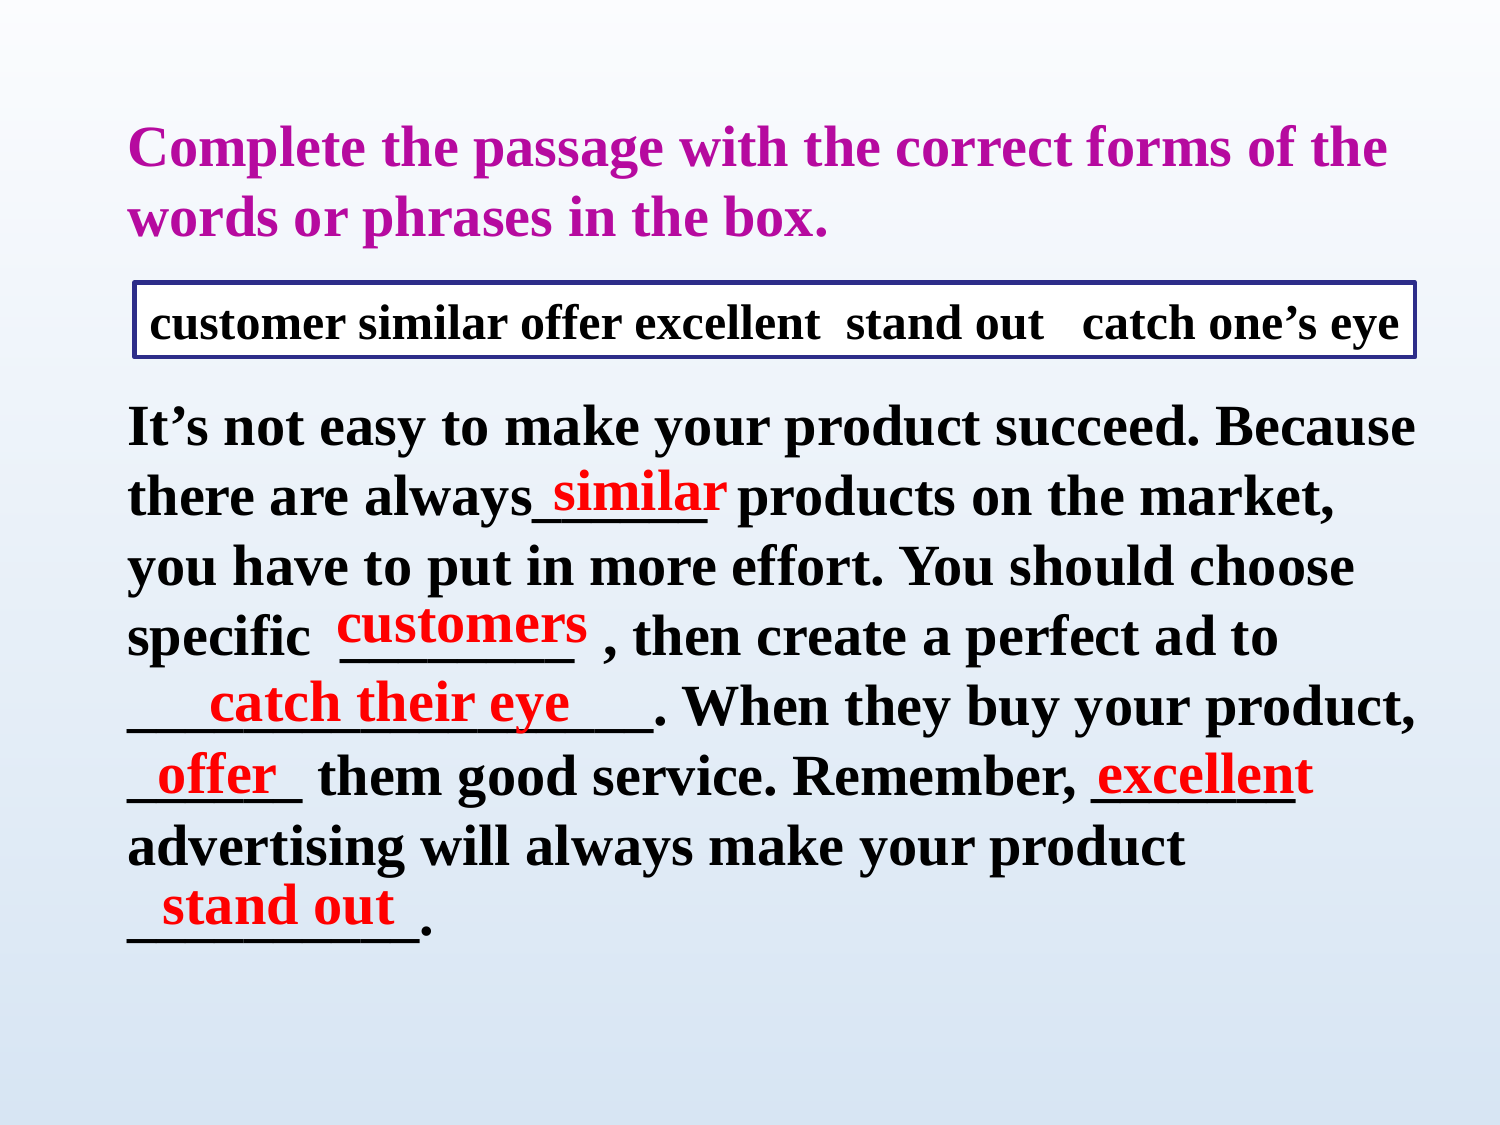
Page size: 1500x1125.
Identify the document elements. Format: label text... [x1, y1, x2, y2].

text_box excellent [1045, 727, 1368, 813]
text_box catch their eye [135, 656, 645, 811]
text_box stand out [83, 859, 475, 944]
text_box customer similar offer excellent stand out catch one’s eye [132, 280, 1417, 359]
text_box customers [305, 576, 620, 656]
text_box offer [100, 727, 336, 813]
text_box similar [513, 444, 769, 530]
title Complete the passage with the correct forms of the words or phrases in the box. It’s not easy to make your product succeed. Because there are always______ products on the market, you have to put in more effort. You should choose specific ________ , then create a perfect ad to __________________. When they buy your product, ______ them good service. Remember, _______ advertising will always make your product __________. [111, 468, 1438, 657]
